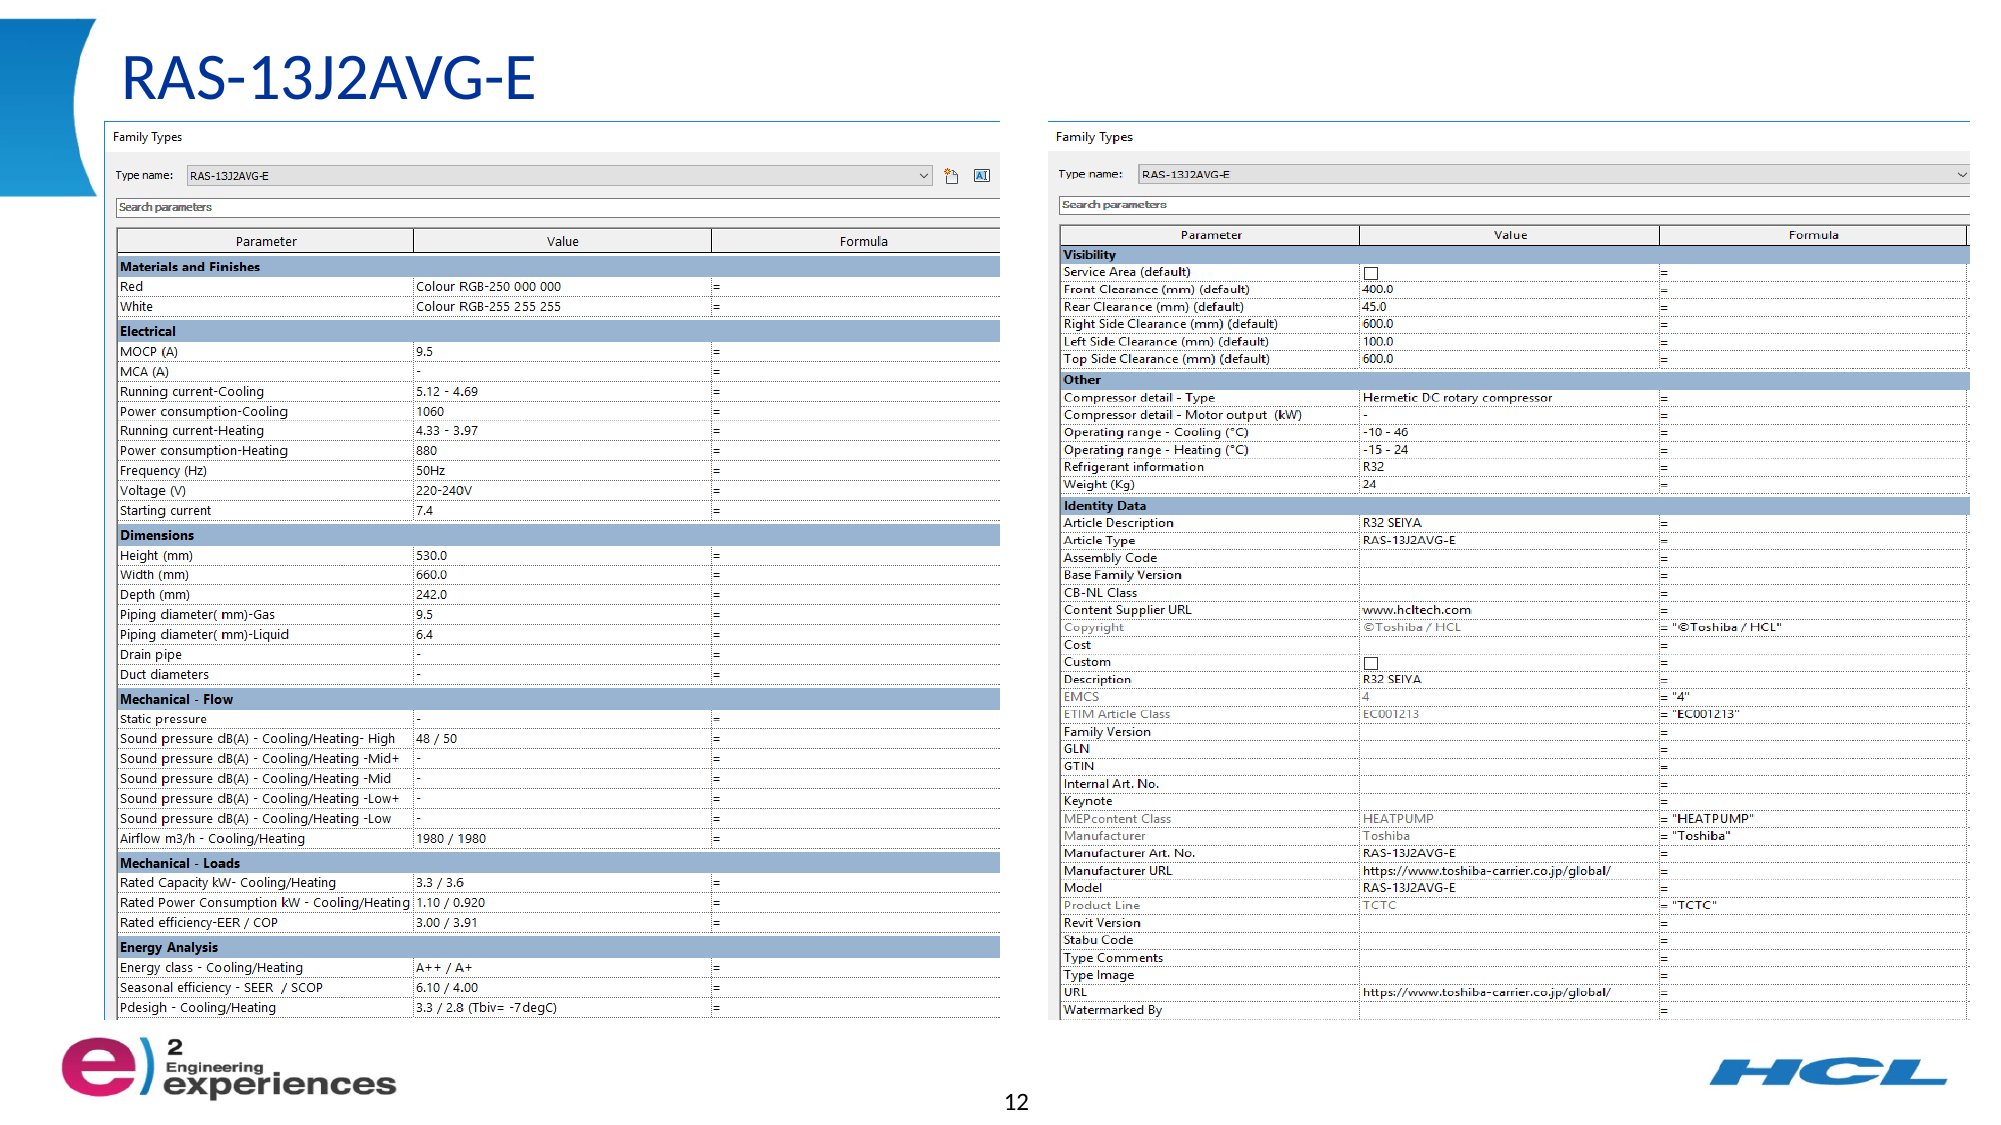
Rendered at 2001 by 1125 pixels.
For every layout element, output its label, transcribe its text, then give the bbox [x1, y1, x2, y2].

text_box RAS-13J2AVG-E [106, 25, 553, 120]
picture [0, 0, 2000, 1125]
